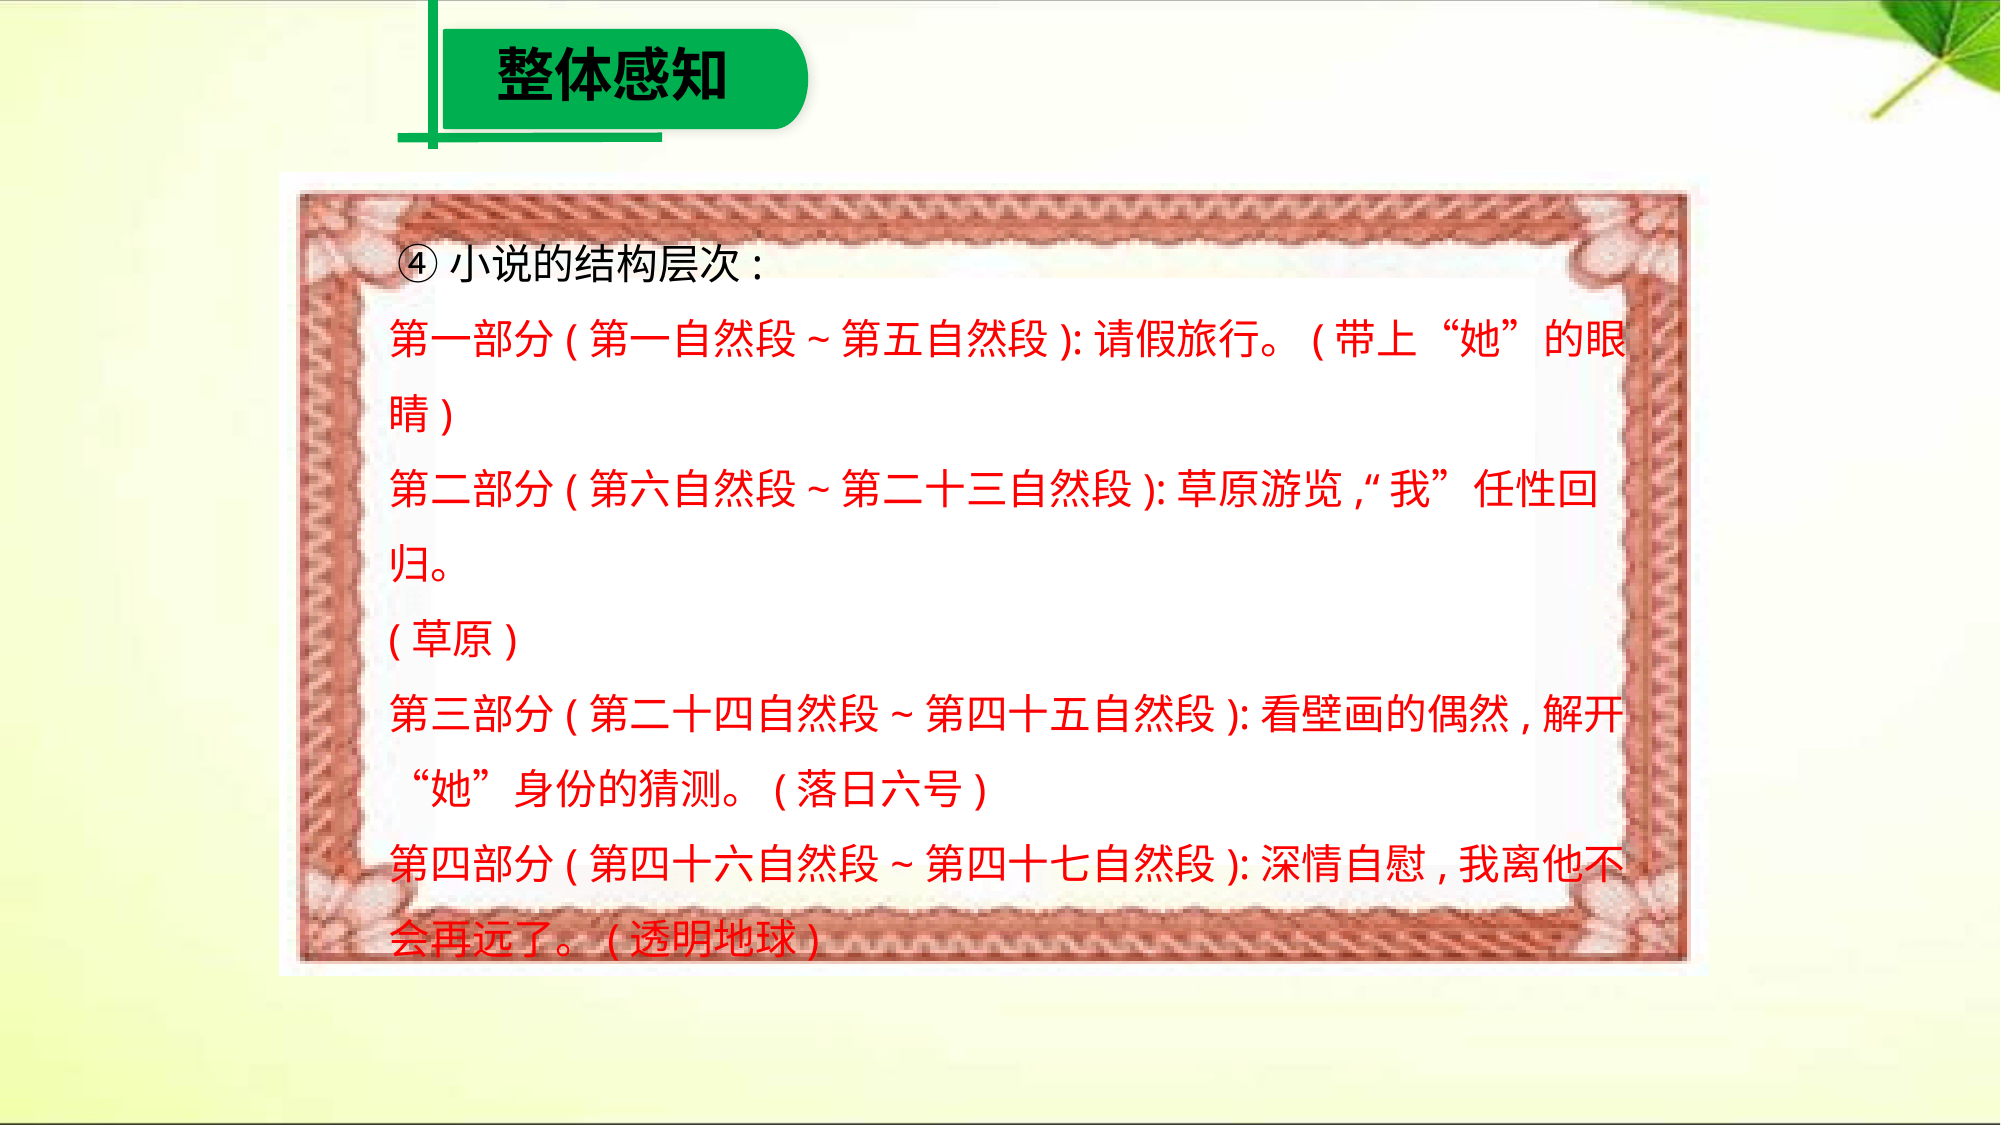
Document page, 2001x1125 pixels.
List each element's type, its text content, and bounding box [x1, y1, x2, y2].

text_box 整体感知 [481, 31, 745, 116]
text_box [444, 31, 807, 128]
picture [0, 0, 2001, 1125]
